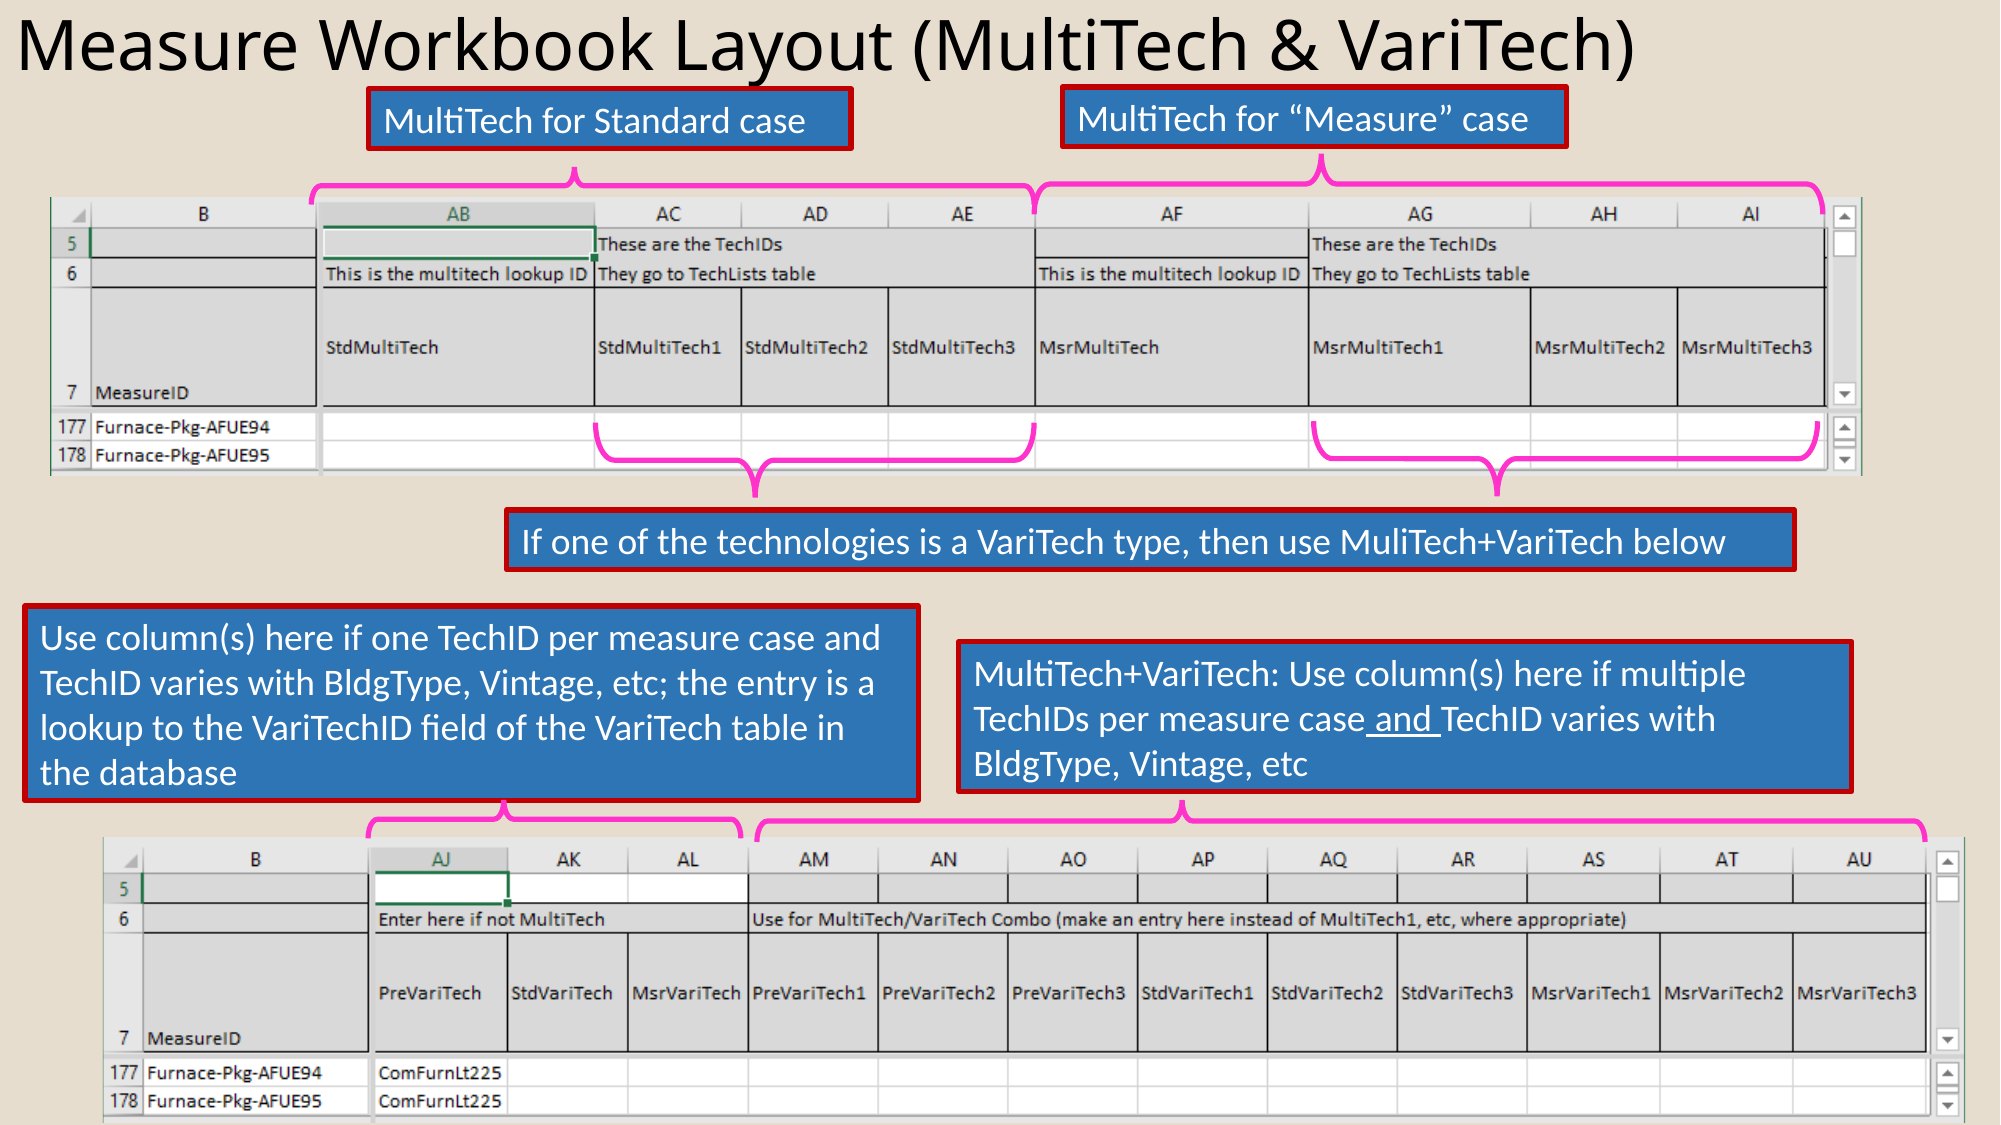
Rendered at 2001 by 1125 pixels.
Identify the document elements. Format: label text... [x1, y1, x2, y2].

text_box [756, 799, 1926, 837]
text_box MultiTech+VariTech: Use column(s) here if multiple TechIDs per measure case and TechID varies with BldgType, Vintage, etc [958, 641, 1852, 792]
text_box MultiTech for “Measure” case [1062, 86, 1567, 147]
picture [49, 197, 1863, 476]
text_box If one of the technologies is a VariTech type, then use MuliTech+VariTech below [506, 509, 1795, 570]
text_box [1036, 153, 1821, 197]
text_box [1493, 476, 1501, 497]
text_box [311, 166, 1034, 197]
picture [102, 837, 1966, 1123]
text_box [367, 799, 742, 837]
text_box Use column(s) here if one TechID per measure case and TechID varies with BldgType, Vintage, etc; the entry is a lookup to the VariTechID field of the VariTech table in the database [24, 605, 919, 801]
text_box [751, 476, 760, 498]
text_box MultiTech for Standard case [368, 88, 852, 149]
title Measure Workbook Layout (MultiTech & VariTech) [0, 1, 1725, 94]
